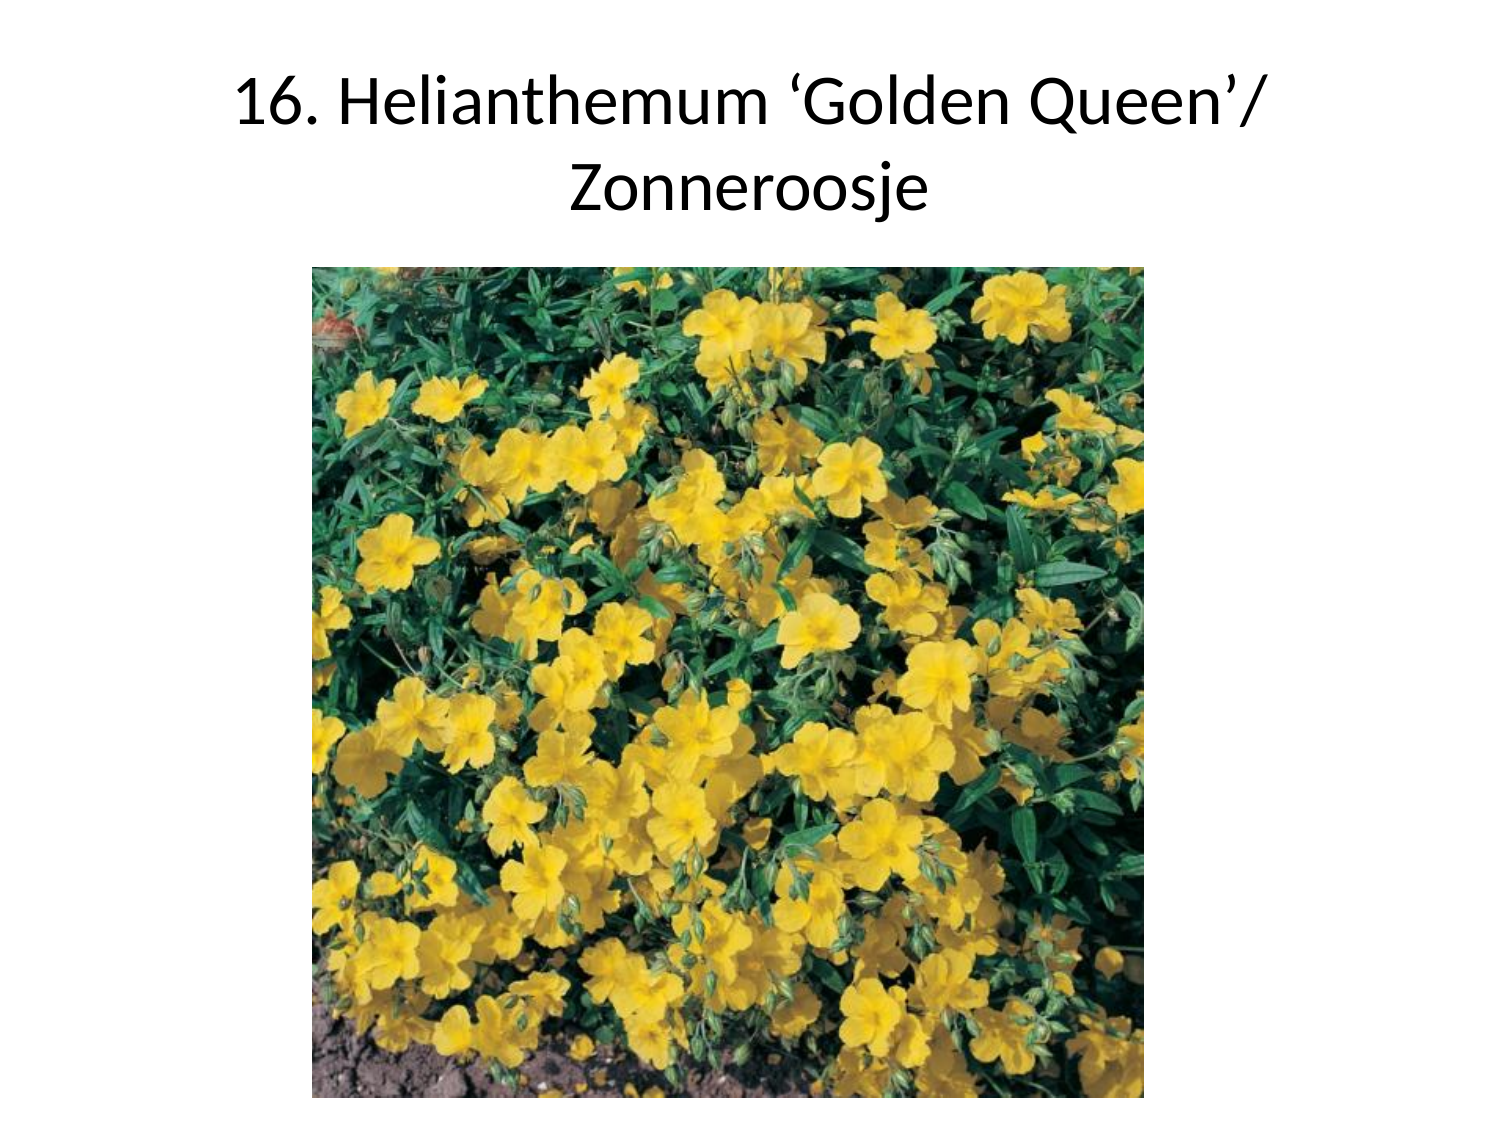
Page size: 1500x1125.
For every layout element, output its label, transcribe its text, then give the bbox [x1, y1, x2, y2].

picture [312, 266, 1144, 1098]
title 16. Helianthemum ‘Golden Queen’/ Zonneroosje [75, 45, 1425, 233]
